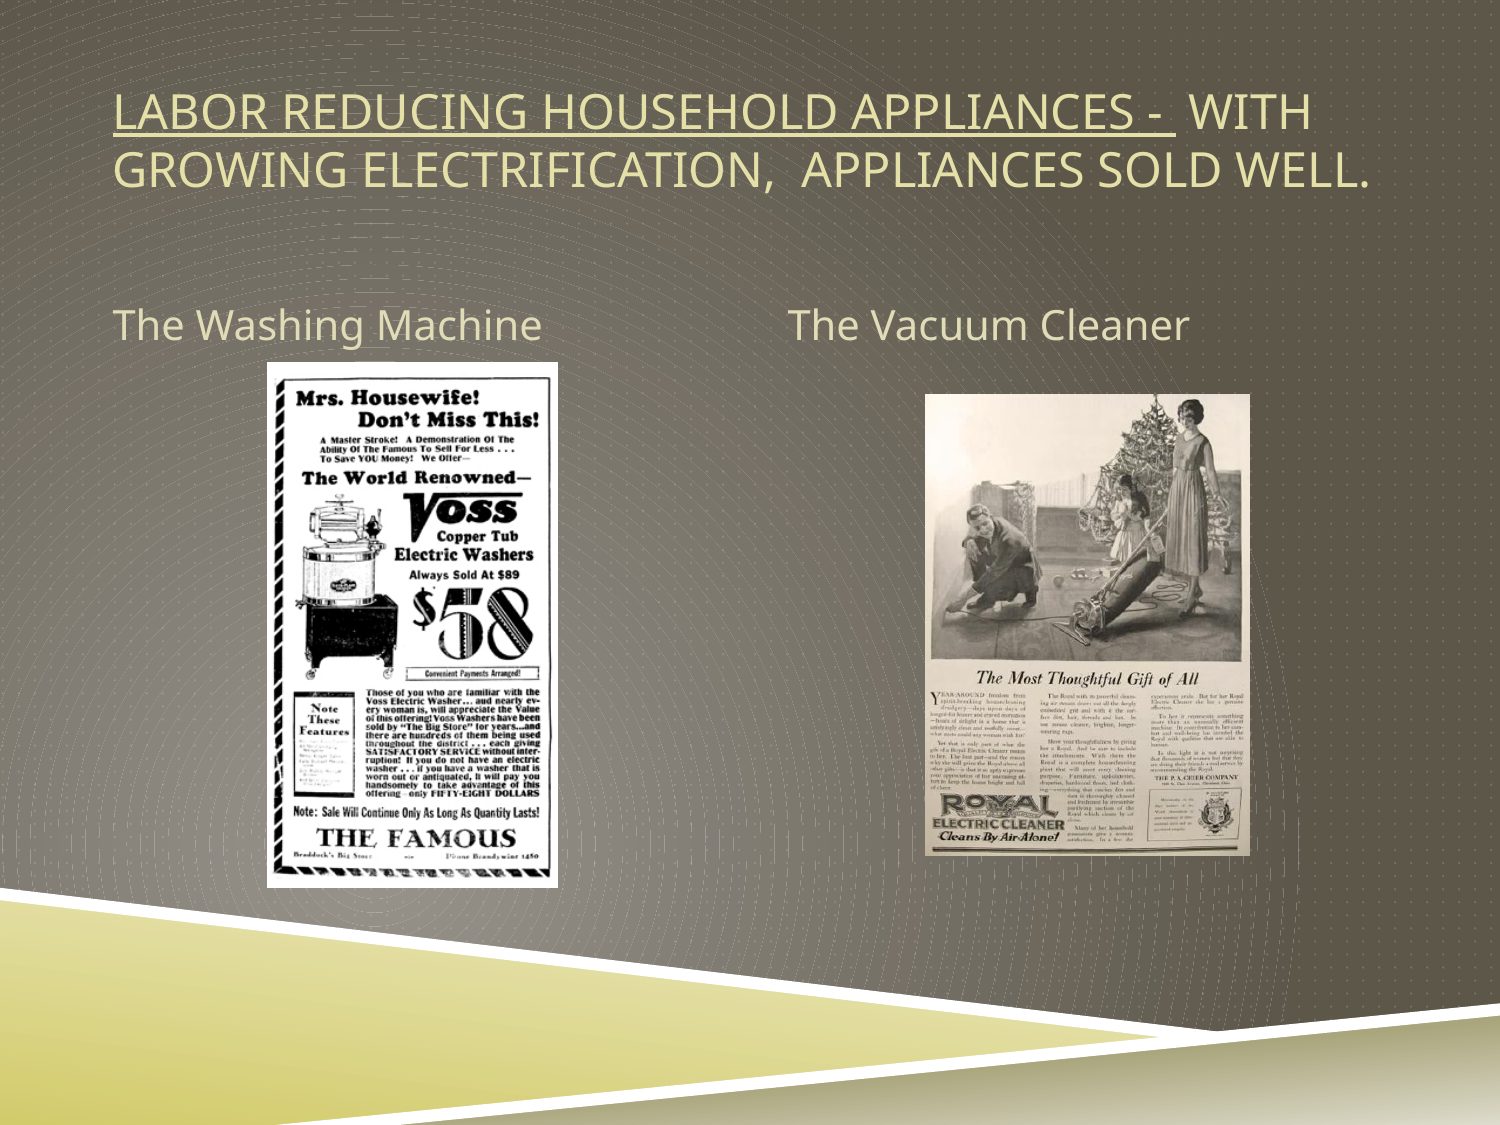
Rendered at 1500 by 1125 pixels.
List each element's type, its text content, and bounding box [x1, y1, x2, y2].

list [267, 362, 558, 888]
list The Vacuum Cleaner [787, 251, 1388, 357]
list The Washing Machine [112, 251, 713, 357]
title Labor Reducing Household Appliances - WITH GROWING ELECTRIFICATION, APPLIANCES SOLD WELL. [112, 45, 1388, 233]
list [925, 394, 1250, 856]
